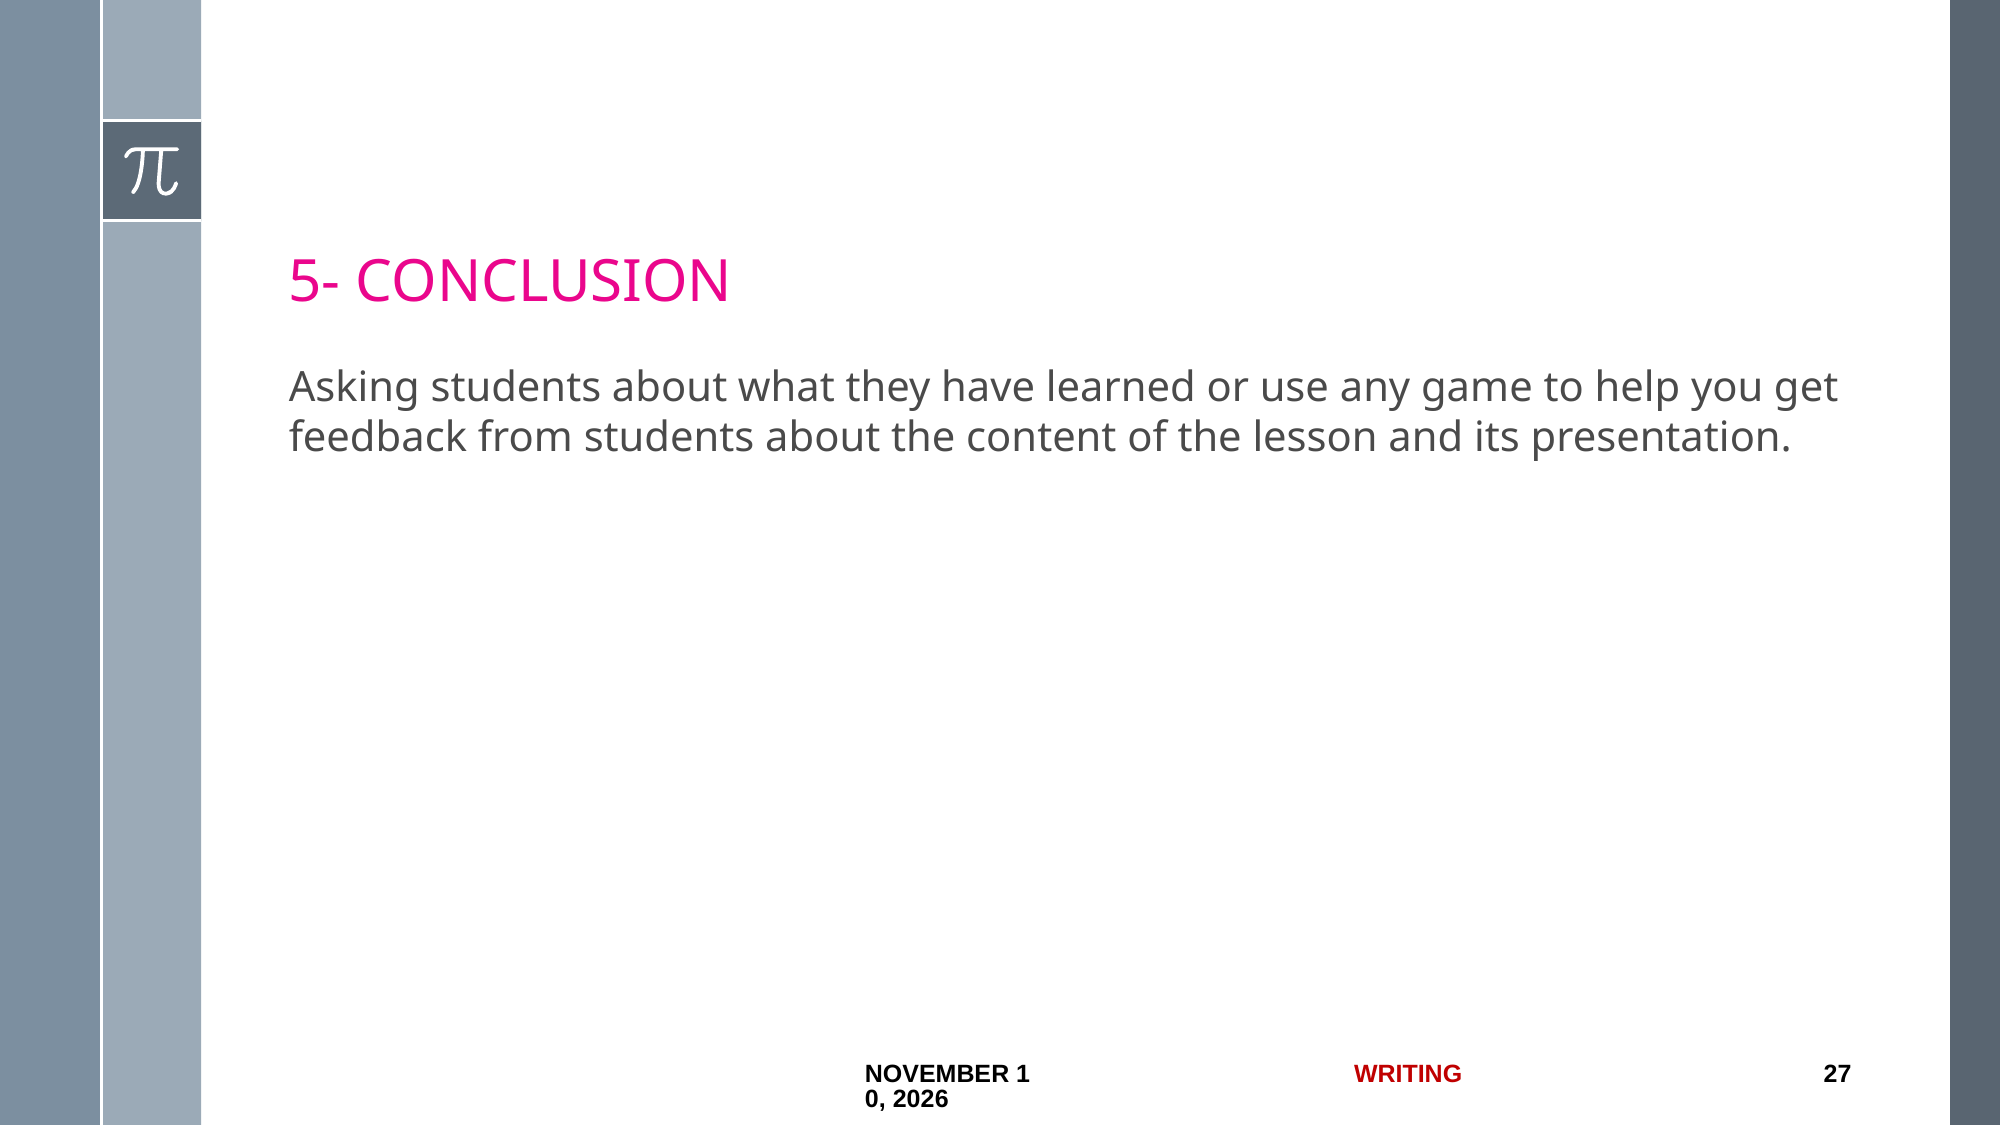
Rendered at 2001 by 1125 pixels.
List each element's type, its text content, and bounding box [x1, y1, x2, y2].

text_box 5- conclusion Asking students about what they have learned or use any game to help you get feedback from students about the content of the lesson and its presentation. [273, 224, 1875, 547]
footer Writing [1082, 1042, 1735, 1103]
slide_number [849, 1042, 1050, 1103]
slide_number 27 [1766, 1042, 1867, 1103]
